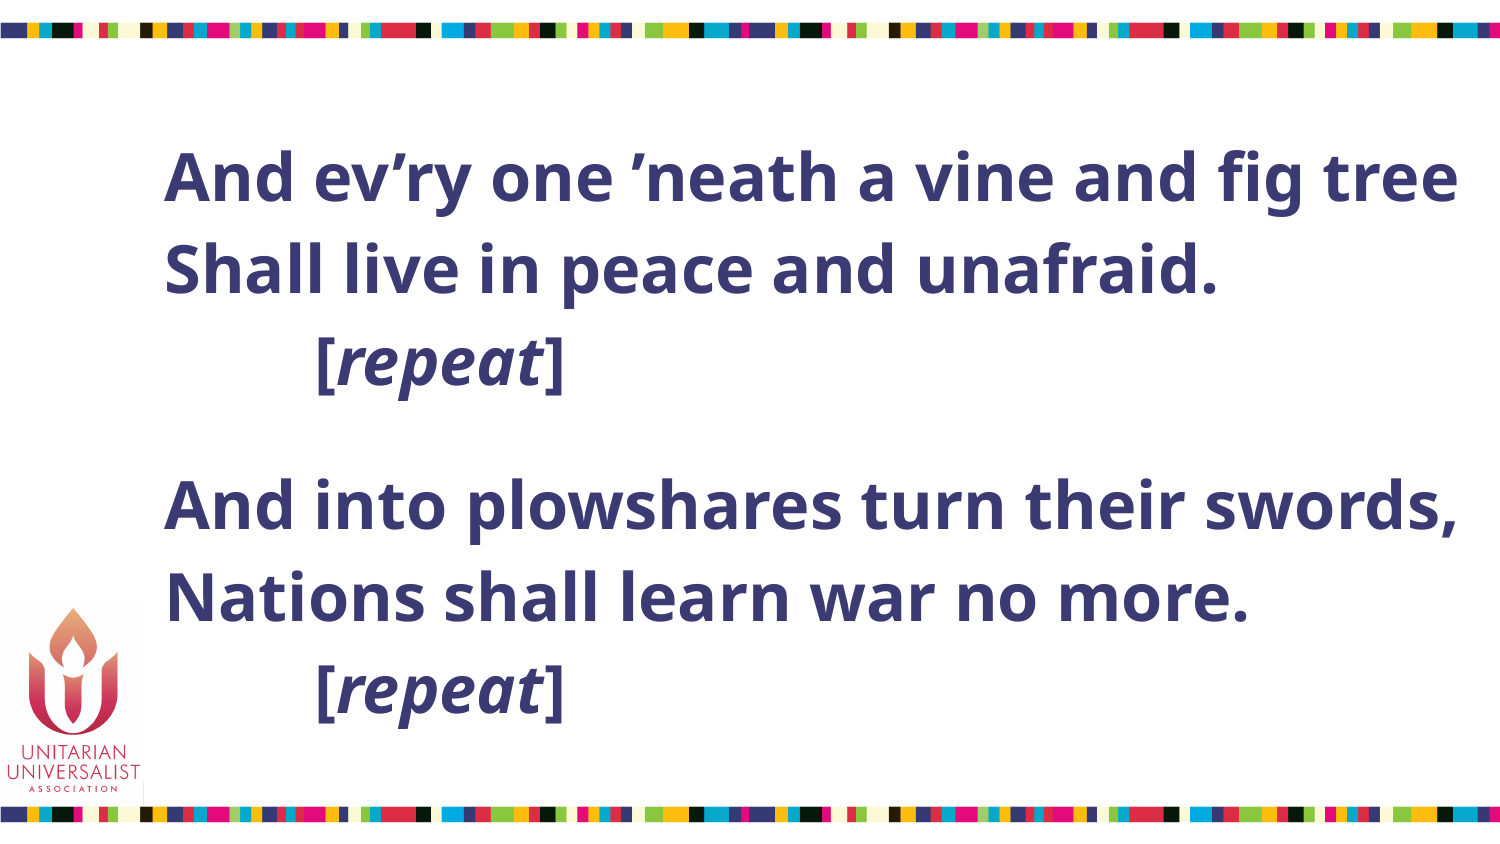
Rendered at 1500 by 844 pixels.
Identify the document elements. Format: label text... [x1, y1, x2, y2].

text_box And ev’ry one ’neath a vine and fig tree Shall live in peace and unafraid. [repeat] And into plowshares turn their swords, Nations shall learn war no more. [repeat] [149, 107, 1494, 742]
picture [0, 600, 1500, 824]
picture [0, 22, 1500, 40]
